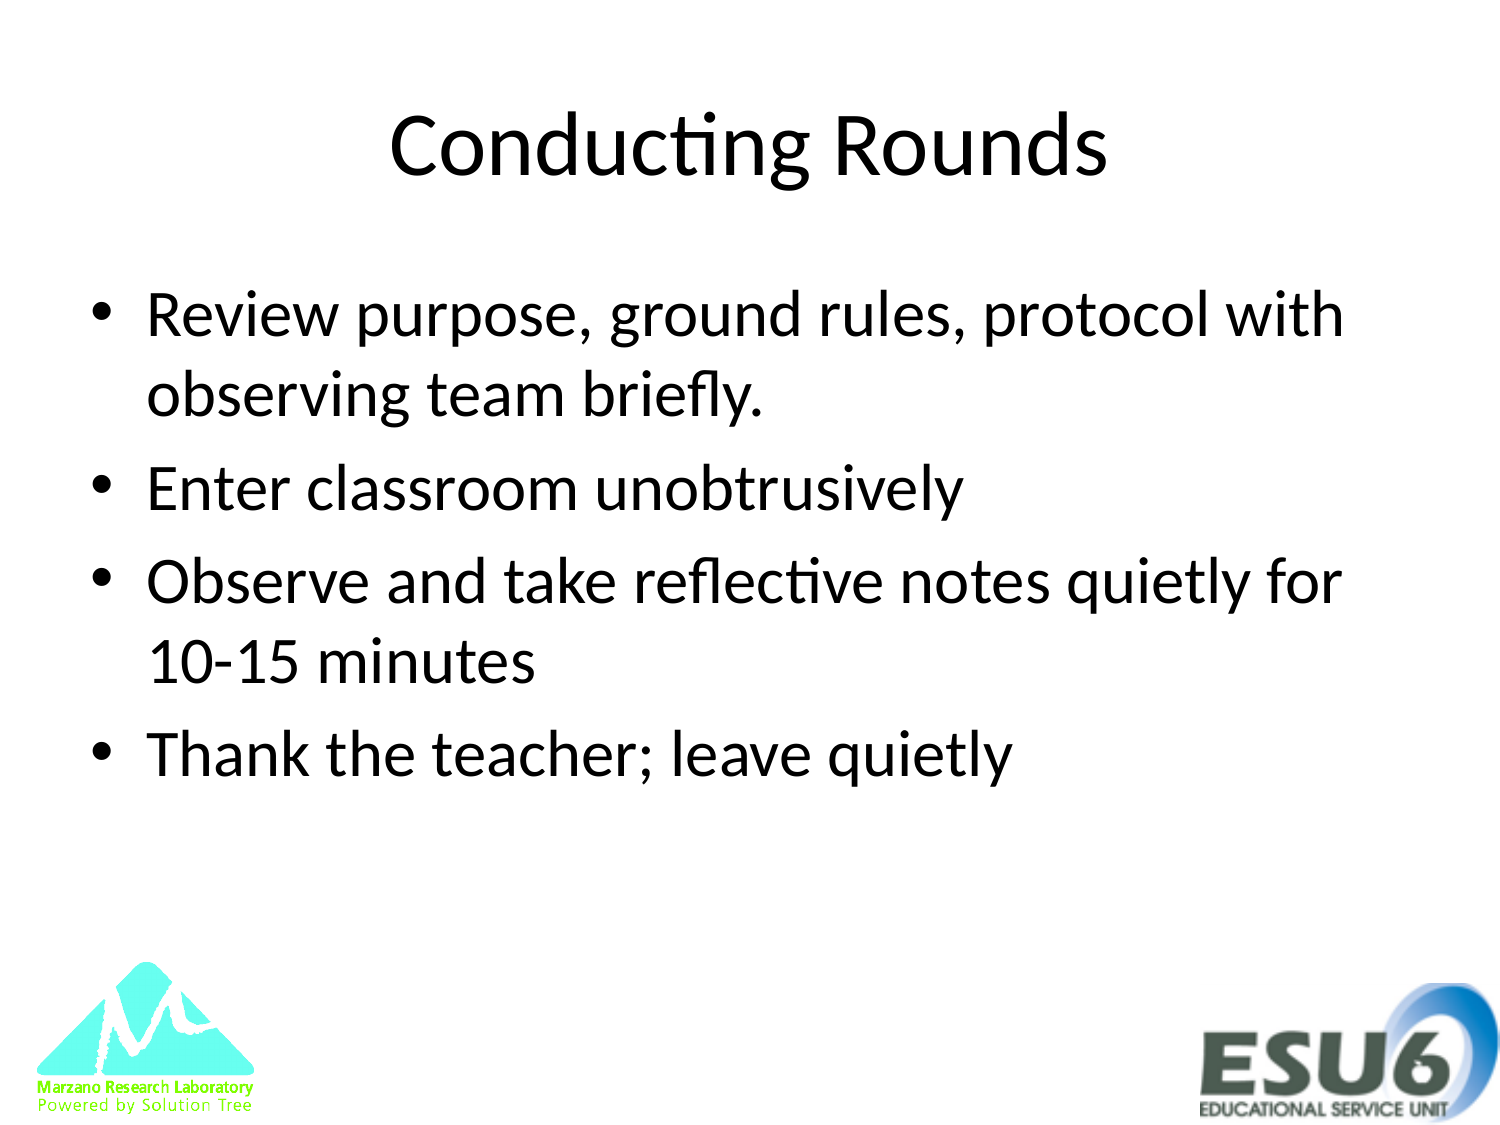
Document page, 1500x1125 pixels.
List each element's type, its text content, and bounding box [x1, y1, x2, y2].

list Review purpose, ground rules, protocol with observing team briefly. Enter classroom unobtrusively Observe and take reflective notes quietly for 10-15 minutes Thank the teacher; leave quietly [75, 262, 1425, 1005]
picture [1200, 983, 1500, 1125]
picture [37, 962, 254, 1114]
title Conducting Rounds [75, 45, 1425, 233]
